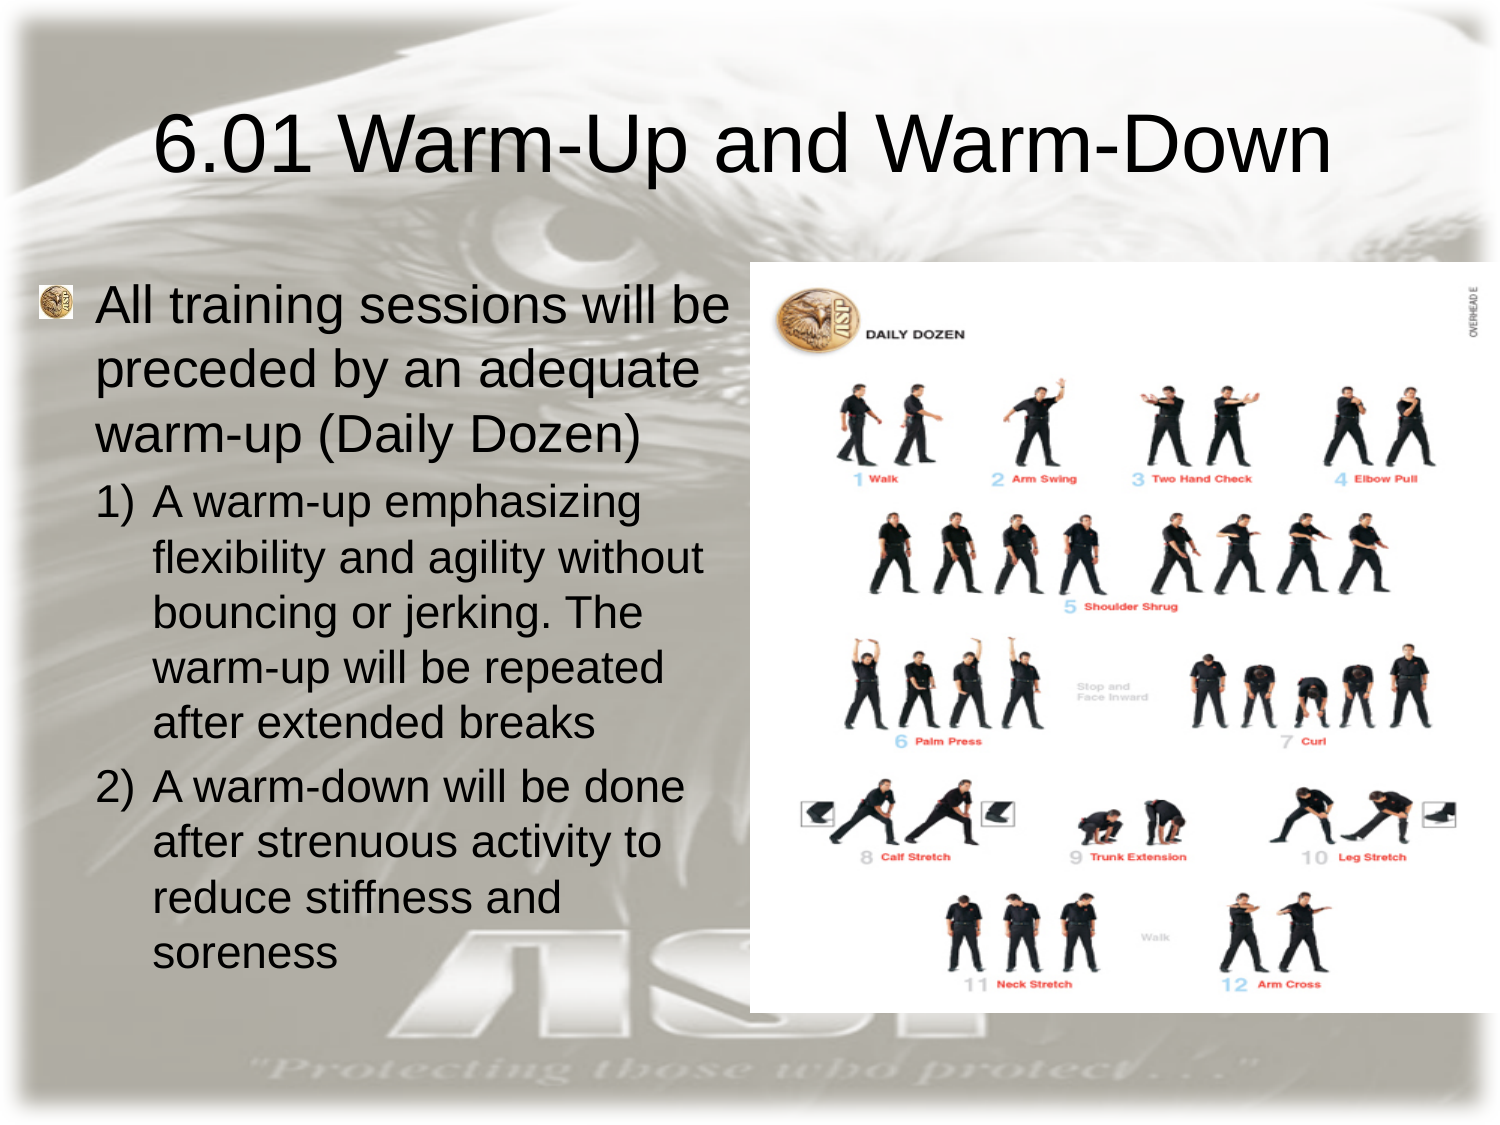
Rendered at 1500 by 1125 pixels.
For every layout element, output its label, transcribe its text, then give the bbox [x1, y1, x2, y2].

picture [39, 285, 73, 319]
list All training sessions will be preceded by an adequate warm-up (Daily Dozen) A warm-up emphasizing flexibility and agility without bouncing or jerking. The warm-up will be repeated after extended breaks A warm-down will be done after strenuous activity to reduce stiffness and soreness [24, 262, 747, 1006]
picture [749, 262, 1500, 1013]
title 6.01 Warm-Up and Warm-Down [37, 45, 1450, 233]
